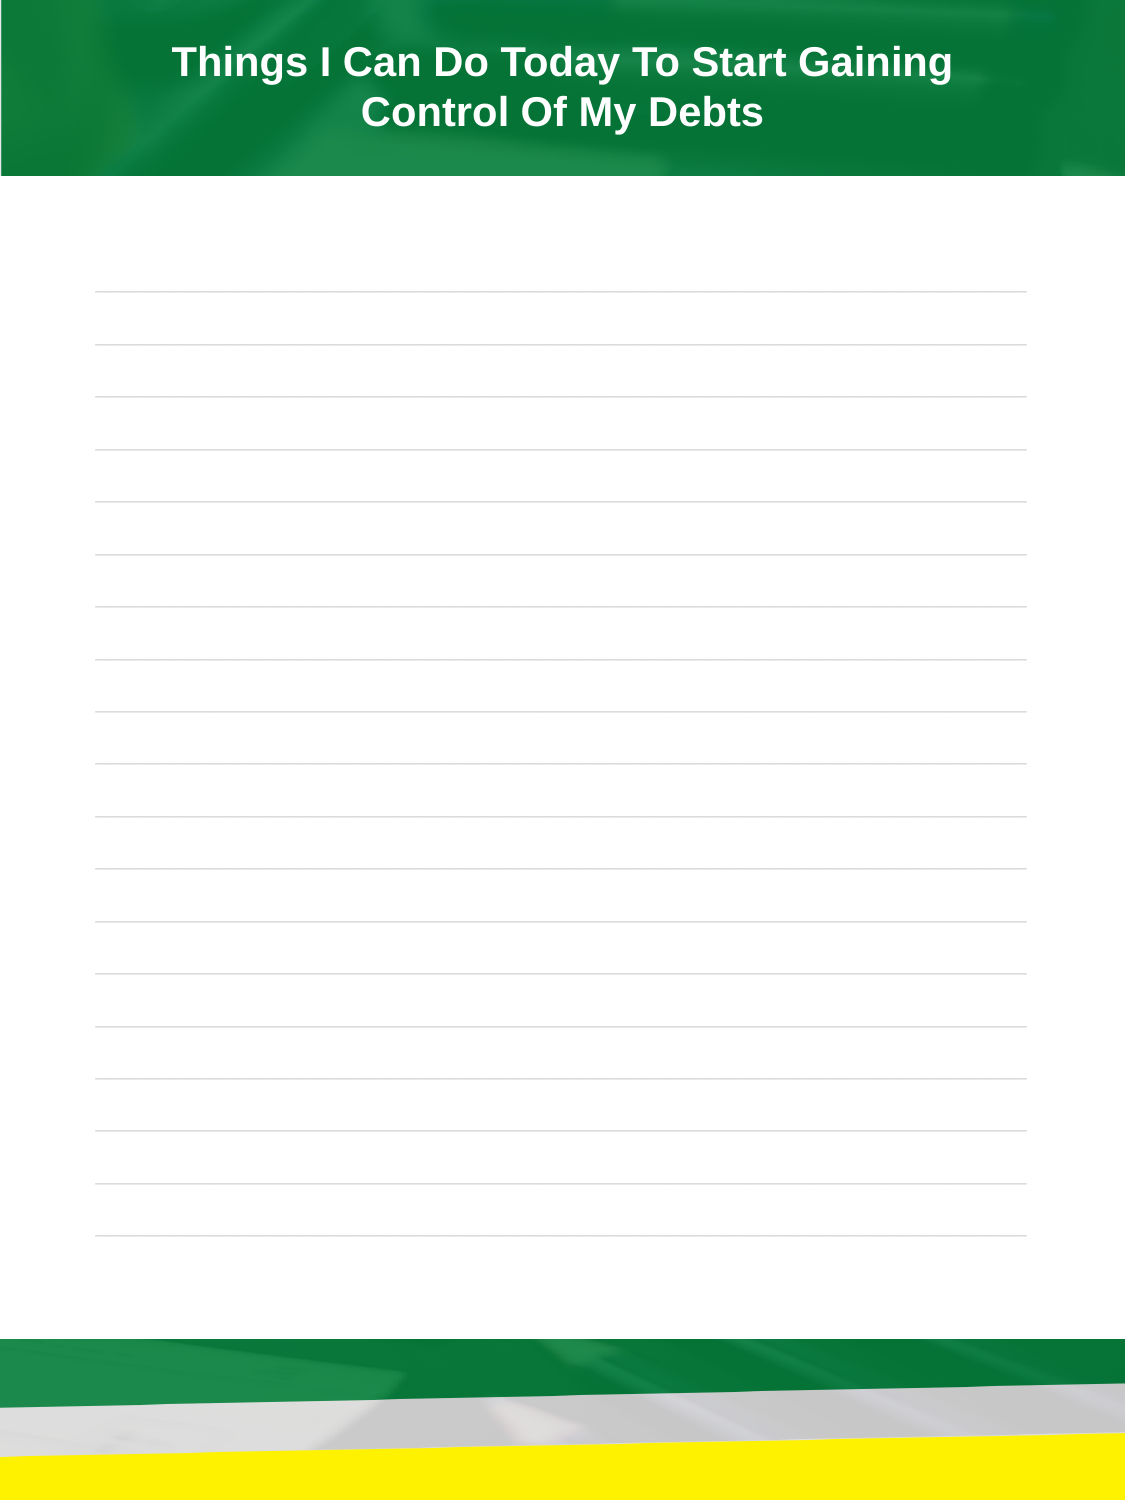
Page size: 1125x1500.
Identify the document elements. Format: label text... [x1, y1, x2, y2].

text_box _________________________________________________________________________ _________________________________________________________________________ _________________________________________________________________________ _________________________________________________________________________ _________________________________________________________________________ _________________________________________________________________________ _________________________________________________________________________ _________________________________________________________________________ _________________________________________________________________________ _________________________________________________________________________ _________________________________________________________________________ _________________________________________________________________________ _________________________________________________________________________ _________________________________________________________________________ _________________________________________________________________________ _________________________________________________________________________ _________________________________________________________________________ _________________________________________________________________________ _________________________________________________________________________ [80, 258, 1045, 1245]
picture [0, 1339, 1125, 1500]
picture [0, 0, 1125, 176]
